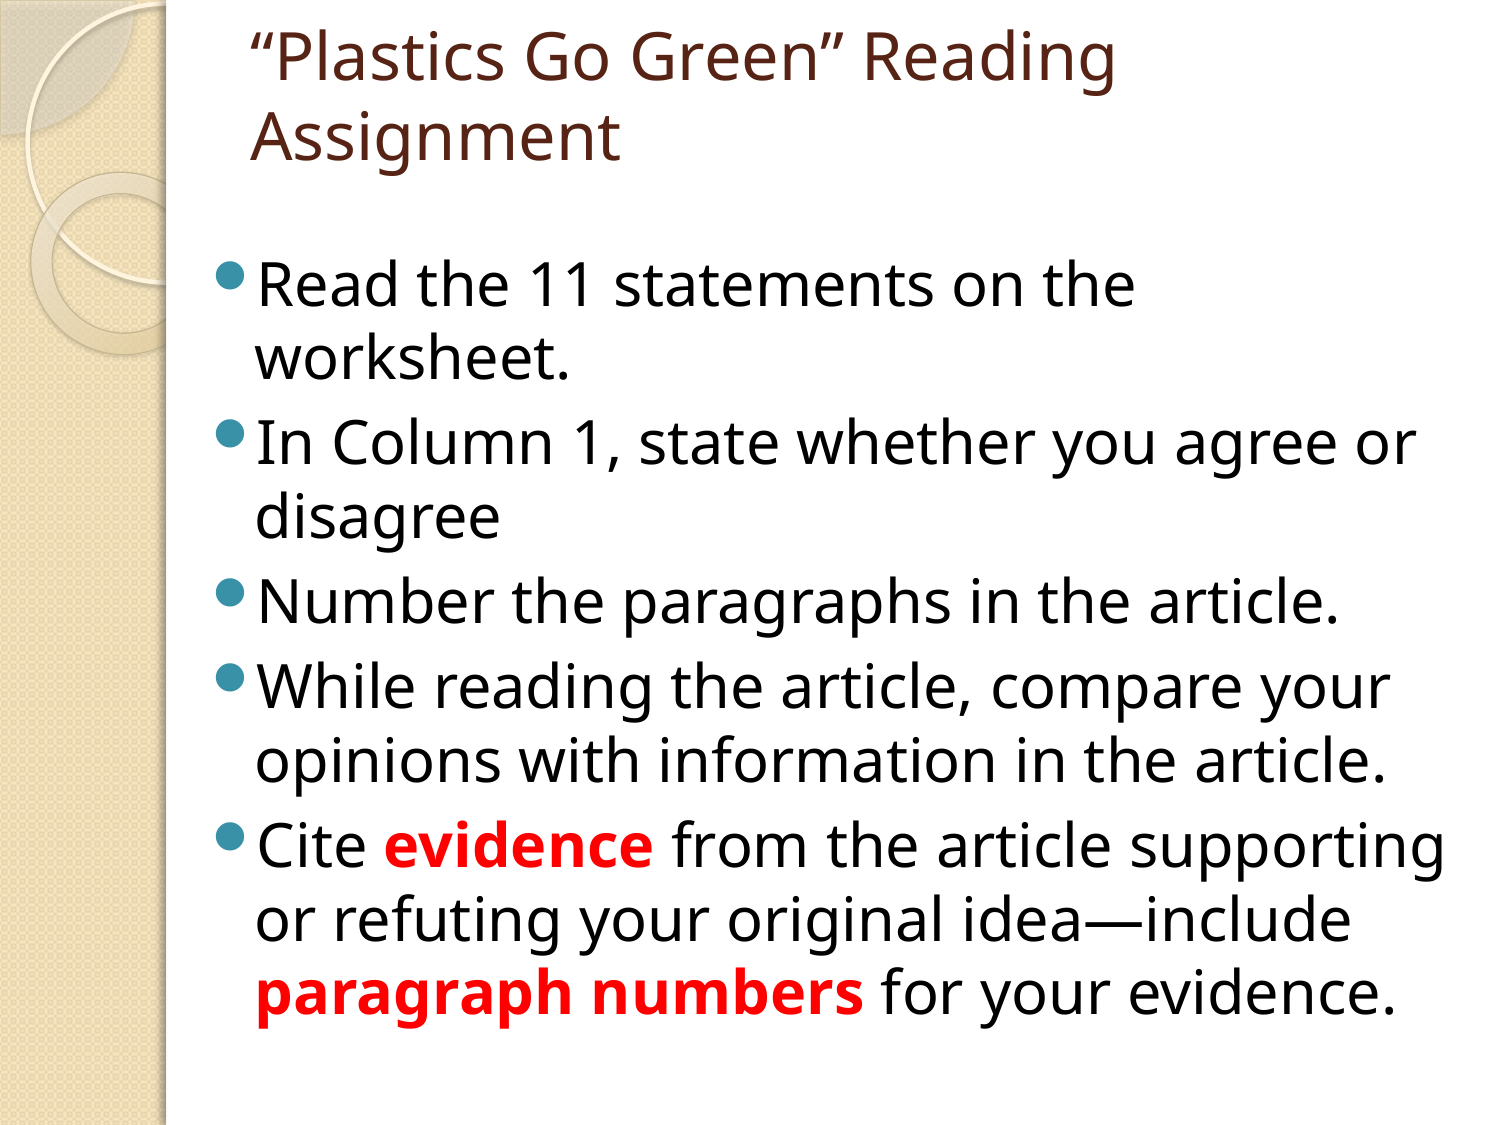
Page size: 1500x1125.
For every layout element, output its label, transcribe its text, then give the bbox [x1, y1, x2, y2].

list Read the 11 statements on the worksheet. In Column 1, state whether you agree or disagree Number the paragraphs in the article. While reading the article, compare your opinions with information in the article. Cite evidence from the article supporting or refuting your original idea—include paragraph numbers for your evidence. [184, 237, 1466, 1095]
title “Plastics Go Green” Reading Assignment [235, 45, 1466, 233]
